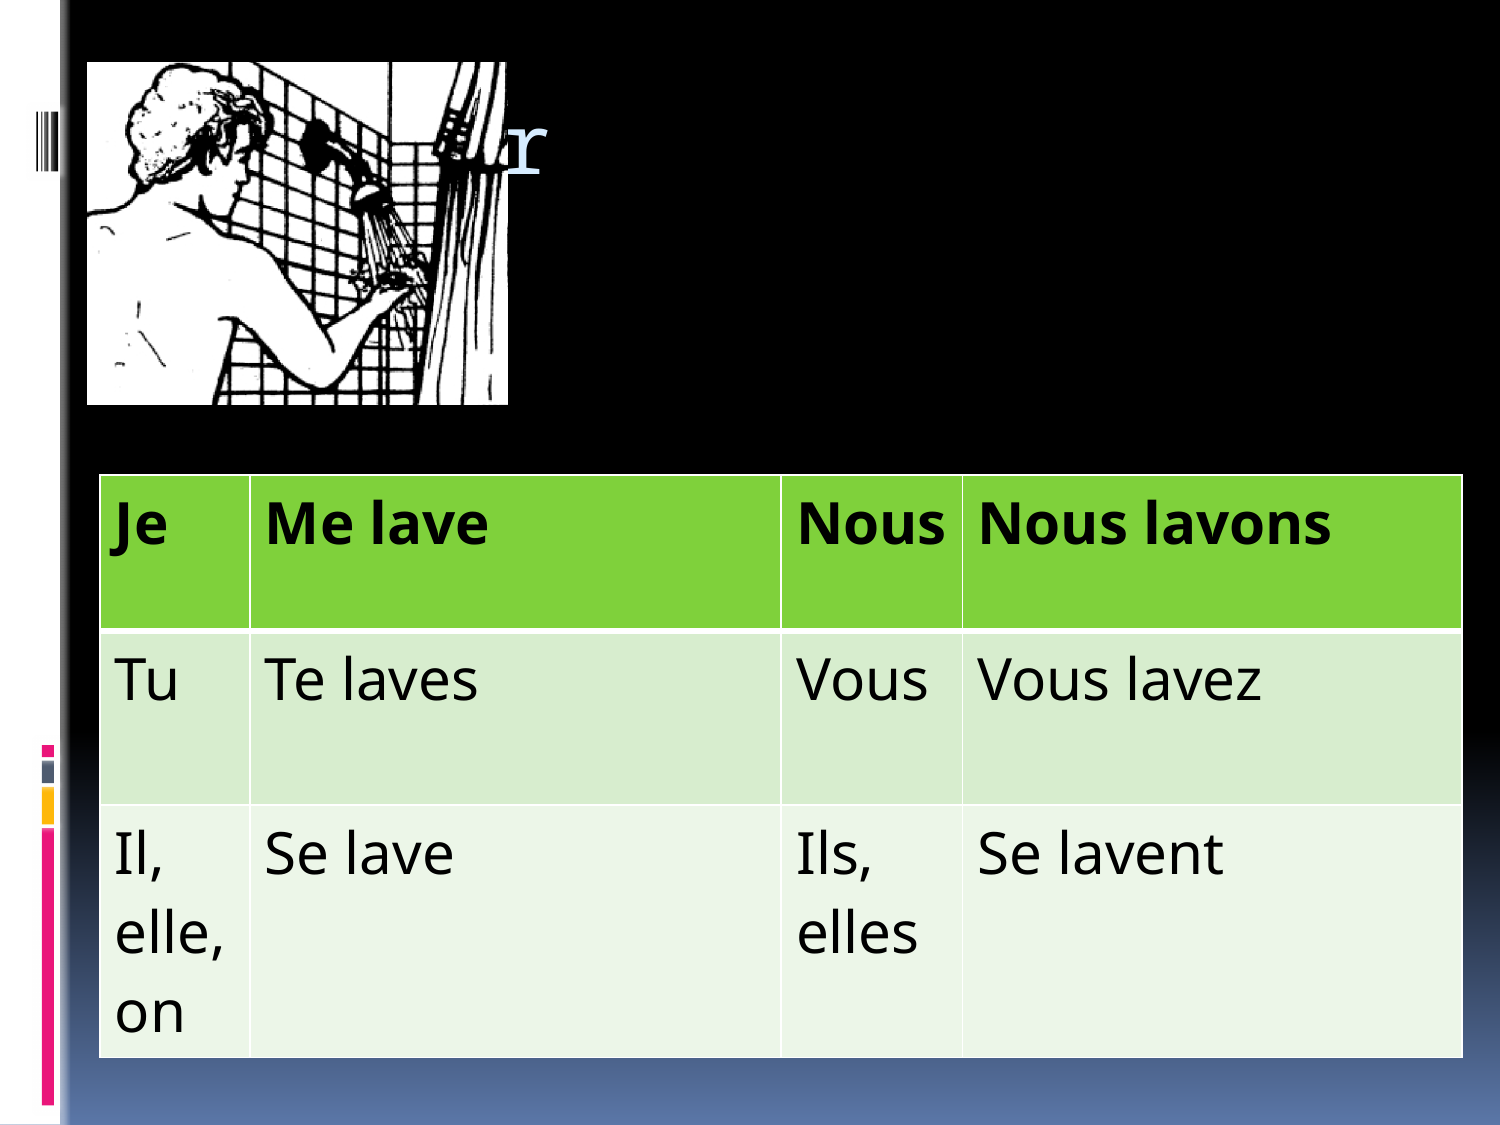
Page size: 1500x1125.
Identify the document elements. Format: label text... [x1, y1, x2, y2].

table_cell Vous [782, 634, 962, 804]
table_header Je [101, 476, 249, 628]
table_header Nous [782, 476, 962, 628]
table_header Nous lavons [963, 476, 1461, 628]
table_cell Tu [101, 634, 249, 804]
picture [86, 61, 509, 405]
table_cell Vous lavez [963, 634, 1461, 804]
table_cell Te laves [251, 634, 780, 804]
table_cell Se lave [251, 806, 780, 1057]
table_header Me lave [251, 476, 780, 628]
table_cell Se lavent [963, 806, 1461, 1057]
table_cell Ils, elles [782, 806, 962, 1057]
table_cell Il, elle, on [101, 806, 249, 1057]
title Se laver [518, 83, 1425, 234]
